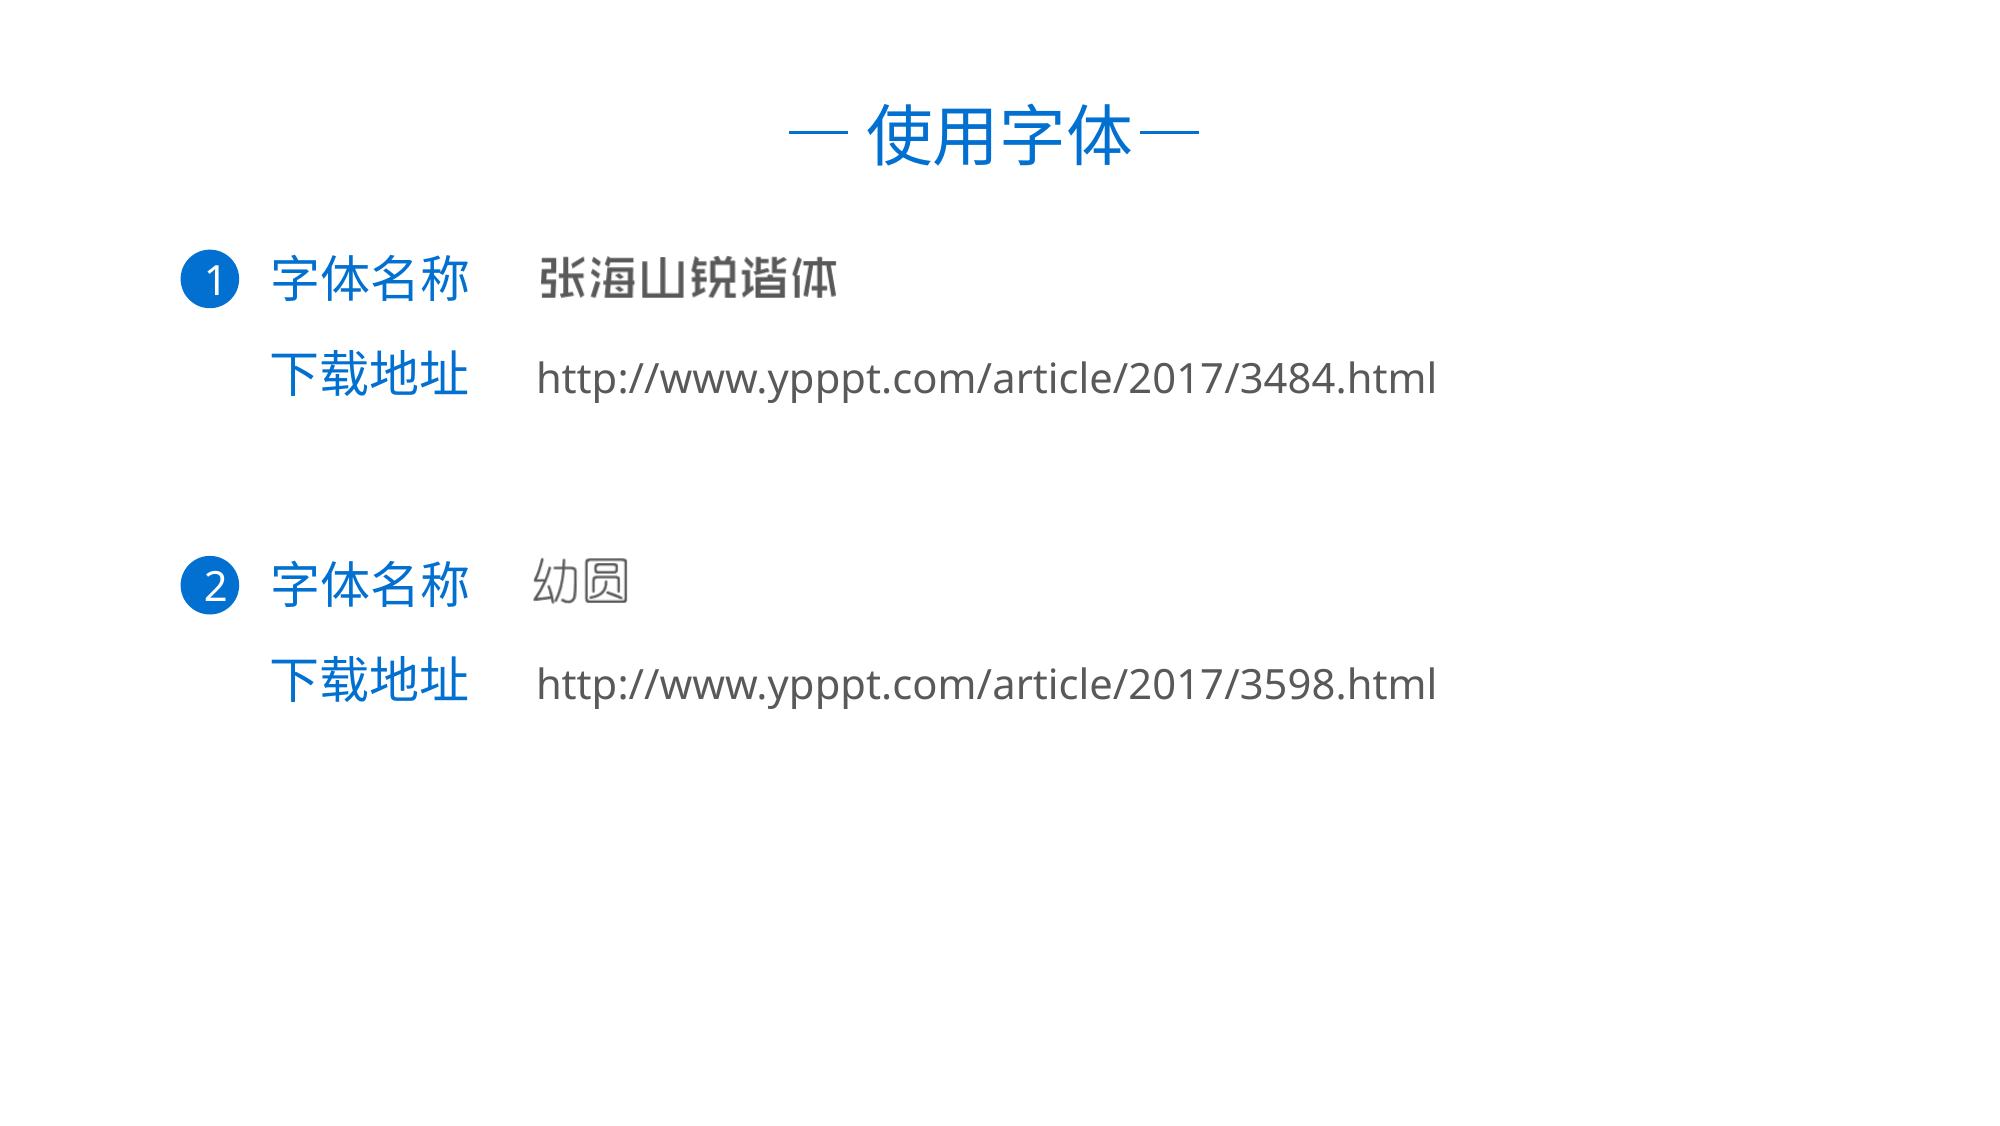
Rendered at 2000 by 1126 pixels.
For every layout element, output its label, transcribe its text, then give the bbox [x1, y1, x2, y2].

text_box 字体名称 [256, 239, 507, 315]
text_box 下载地址 [254, 641, 491, 716]
text_box 2 [179, 554, 241, 616]
text_box 下载地址 [254, 334, 491, 410]
text_box http://www.ypppt.com/article/2017/3598.html [521, 650, 1557, 716]
text_box 字体名称 [256, 545, 500, 621]
text_box 1 [179, 248, 241, 310]
text_box http://www.ypppt.com/article/2017/3484.html [521, 344, 1557, 409]
picture [500, 529, 662, 636]
text_box 使用字体 [830, 70, 1170, 182]
picture [507, 231, 879, 338]
